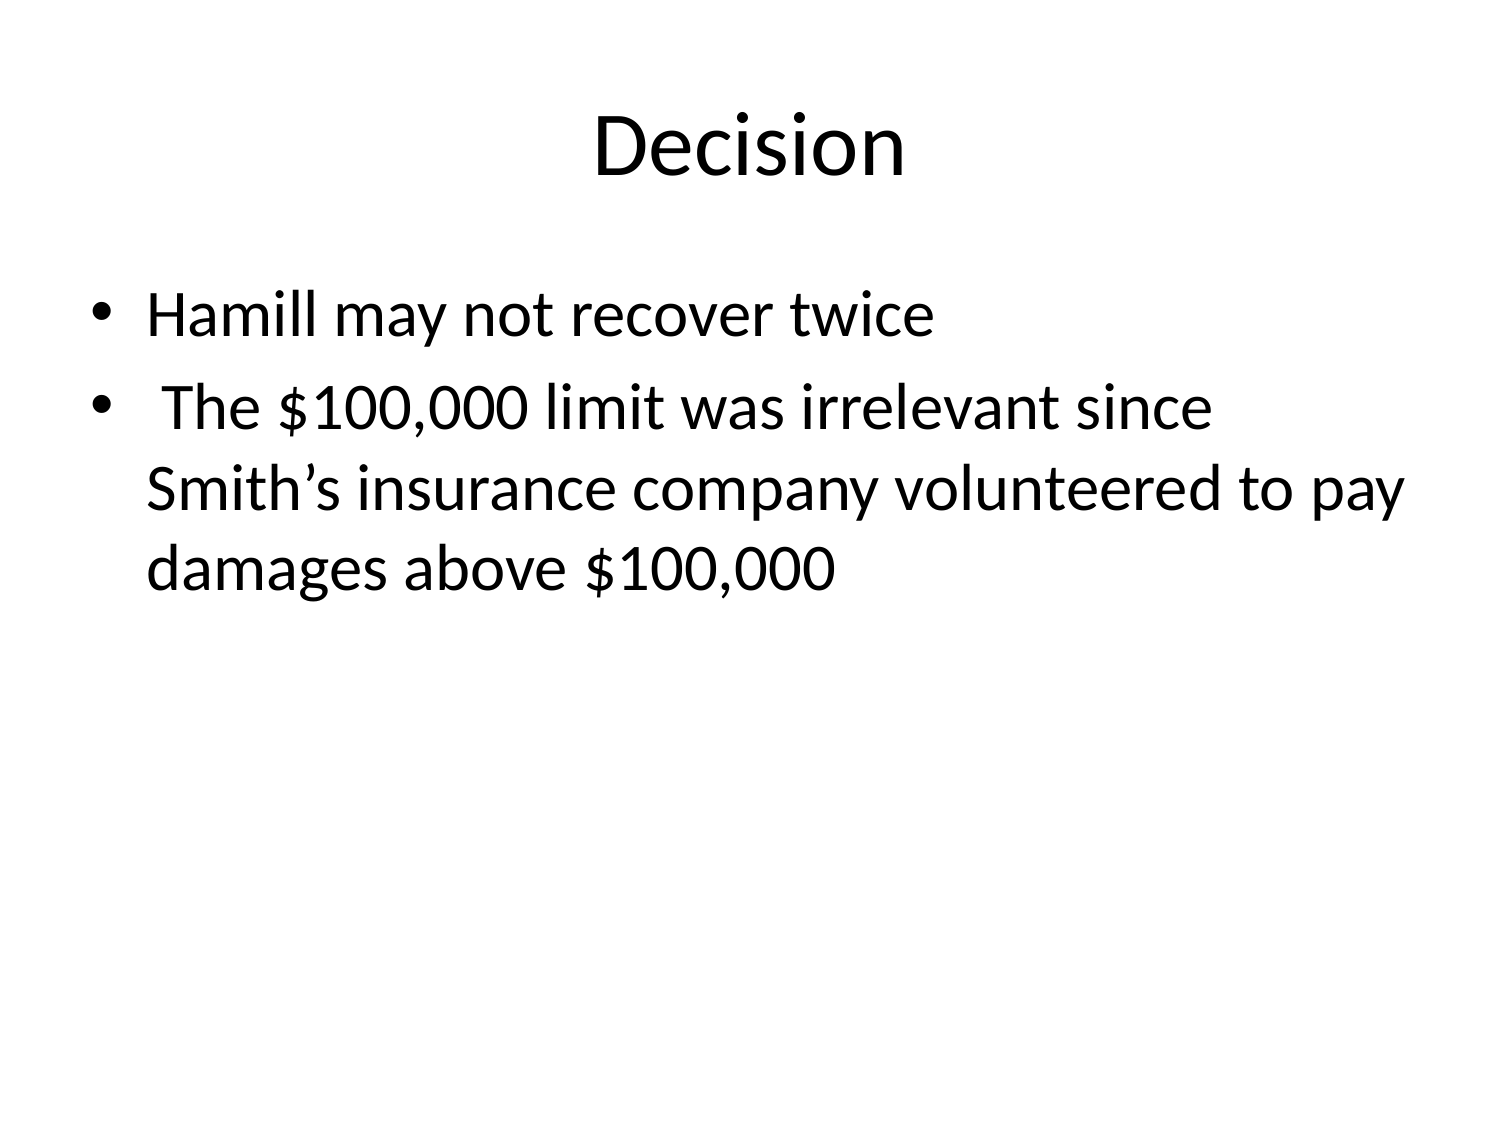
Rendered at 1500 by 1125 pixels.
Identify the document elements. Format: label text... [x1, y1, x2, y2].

list Hamill may not recover twice The $100,000 limit was irrelevant since Smith’s insurance company volunteered to pay damages above $100,000 [75, 262, 1425, 1005]
title Decision [75, 45, 1425, 233]
